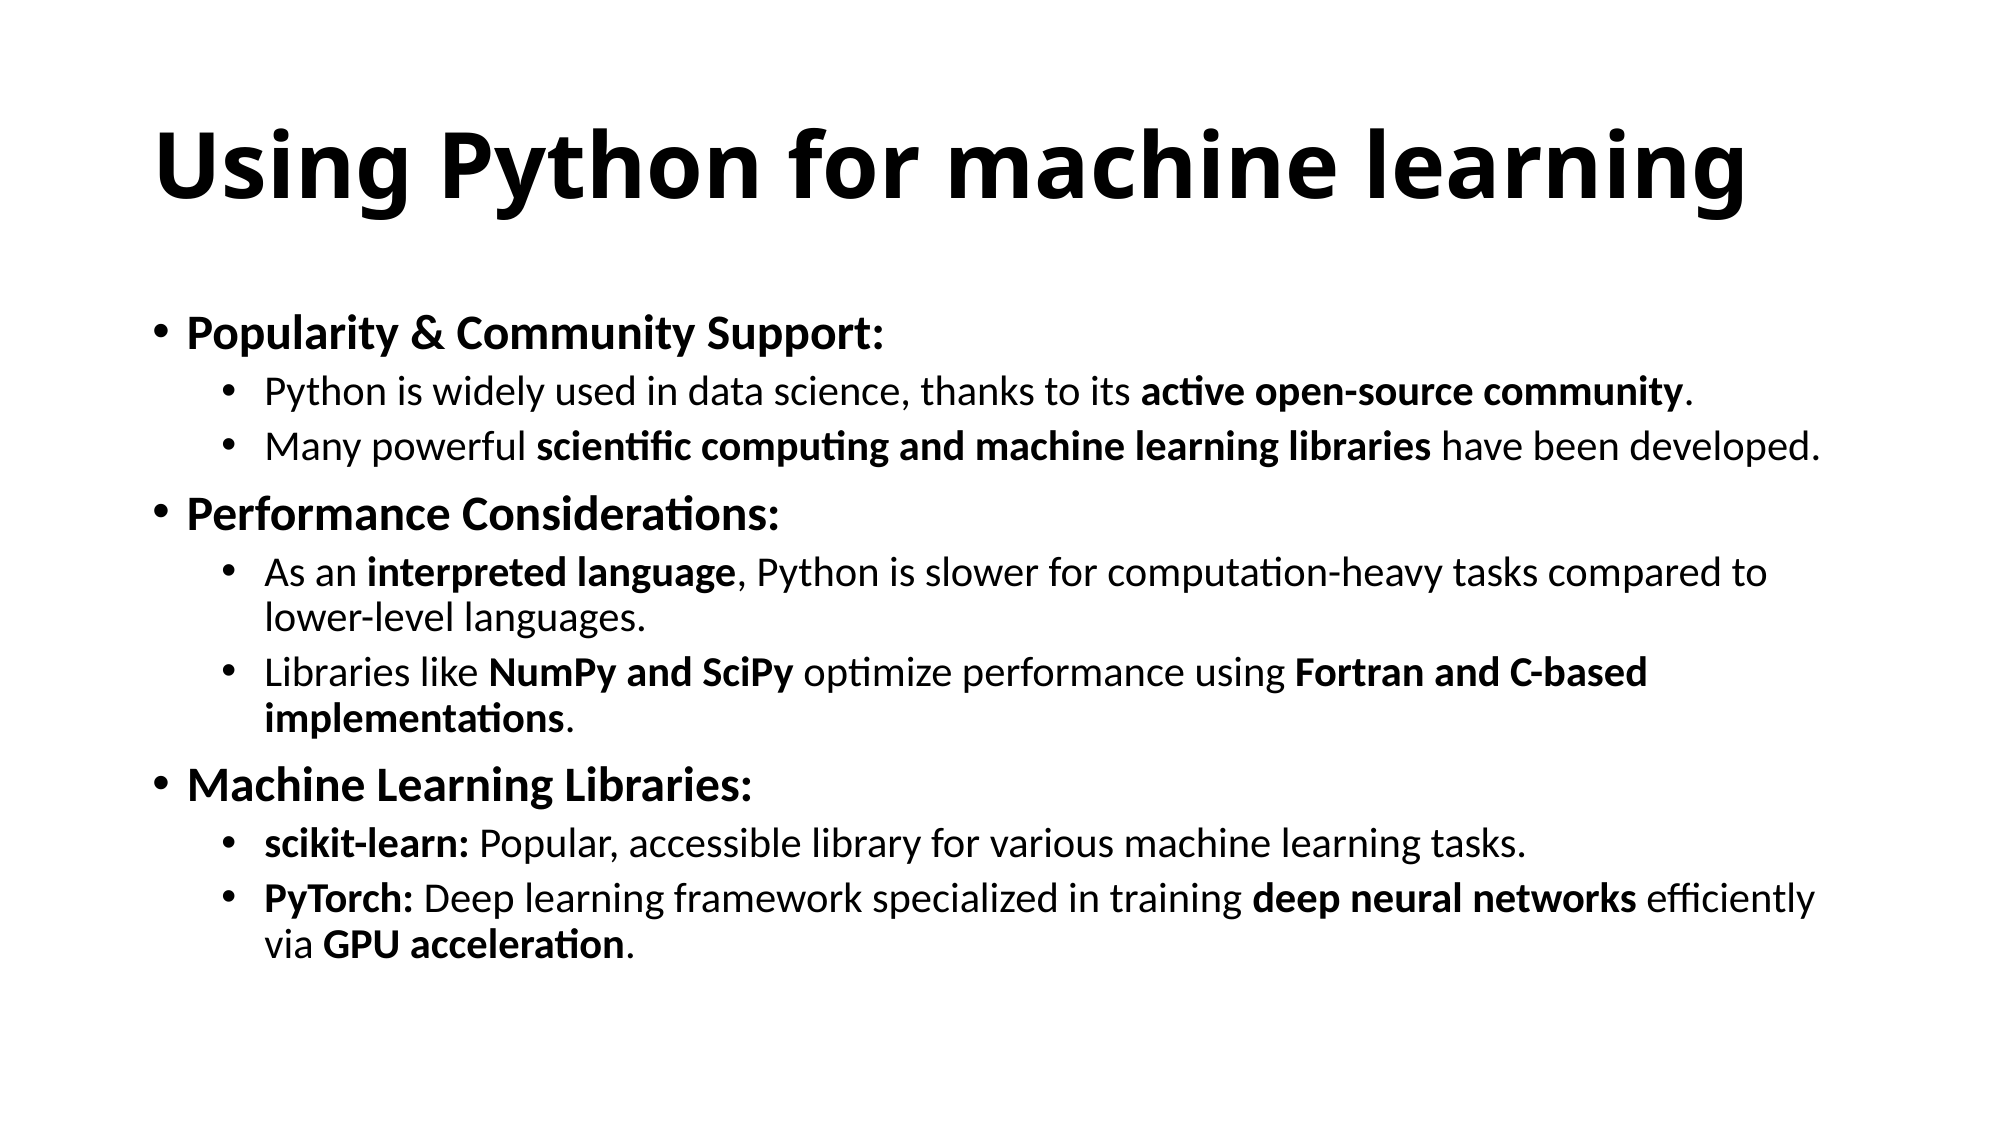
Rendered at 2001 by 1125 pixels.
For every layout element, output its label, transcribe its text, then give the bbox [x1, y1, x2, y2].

list Popularity & Community Support: Python is widely used in data science, thanks to its active open-source community. Many powerful scientific computing and machine learning libraries have been developed. Performance Considerations: As an interpreted language, Python is slower for computation-heavy tasks compared to lower-level languages. Libraries like NumPy and SciPy optimize performance using Fortran and C-based implementations. Machine Learning Libraries: scikit-learn: Popular, accessible library for various machine learning tasks. PyTorch: Deep learning framework specialized in training deep neural networks efficiently via GPU acceleration. [137, 299, 1863, 1014]
title Using Python for machine learning [137, 59, 1863, 278]
